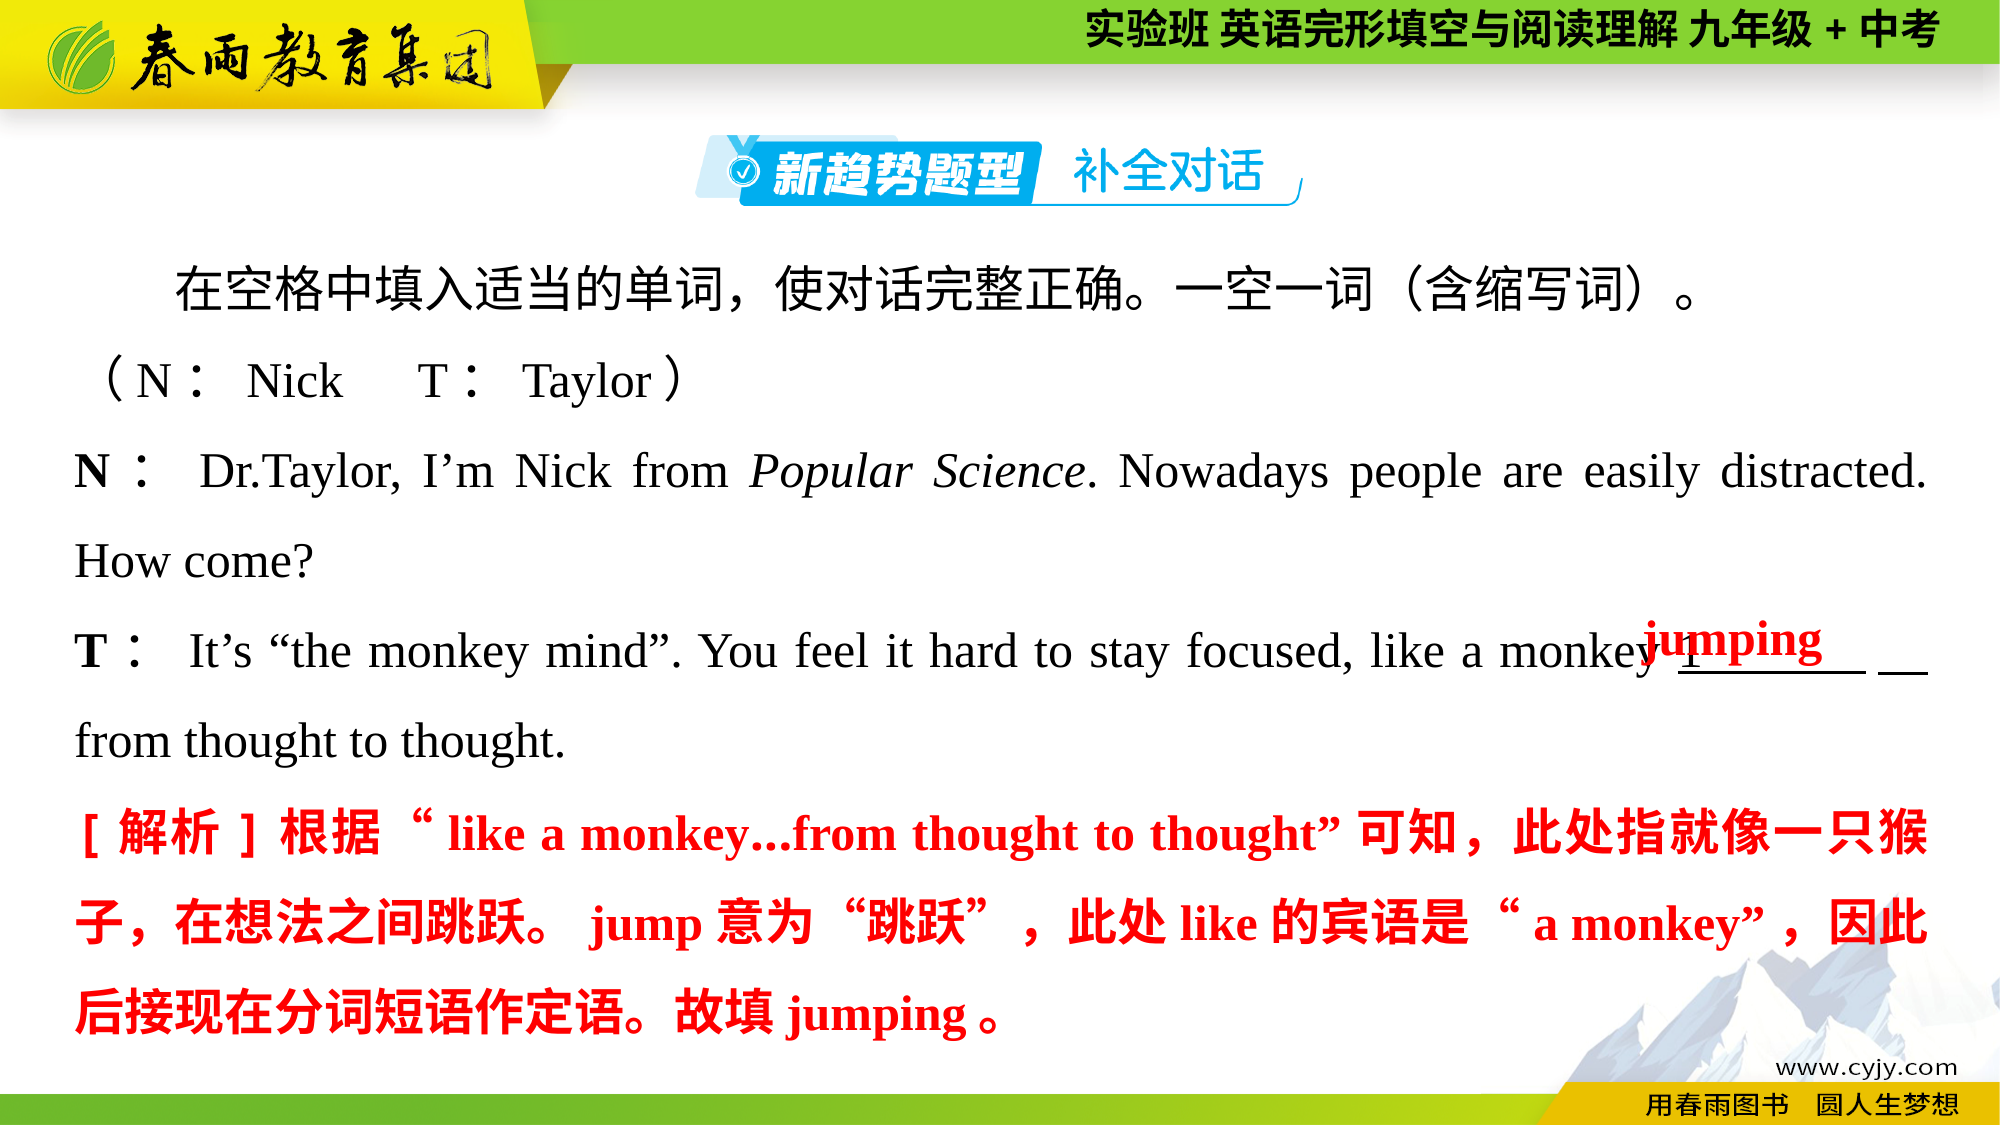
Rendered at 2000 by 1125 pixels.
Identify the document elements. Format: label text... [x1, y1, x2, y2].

text_box [解析]根据“like a monkey...from thought to thought”可知，此处指就像一只猴子，在想法之间跳跃。jump意为“跳跃”，此处like的宾语是“a monkey”，因此后接现在分词短语作定语。故填jumping。 [59, 763, 1944, 1049]
picture [0, 0, 2000, 1125]
list 在空格中填入适当的单词，使对话完整正确。一空一词（含缩写词）。 （N：Nick T：Taylor） N：Dr.Taylor, I’m Nick from Popular Science. Nowadays people are easily distracted. How come? T：It’s “the monkey mind”. You feel it hard to stay focused, like a monkey 1 from thought to thought. [59, 220, 1944, 763]
text_box jumping [1627, 597, 1838, 673]
